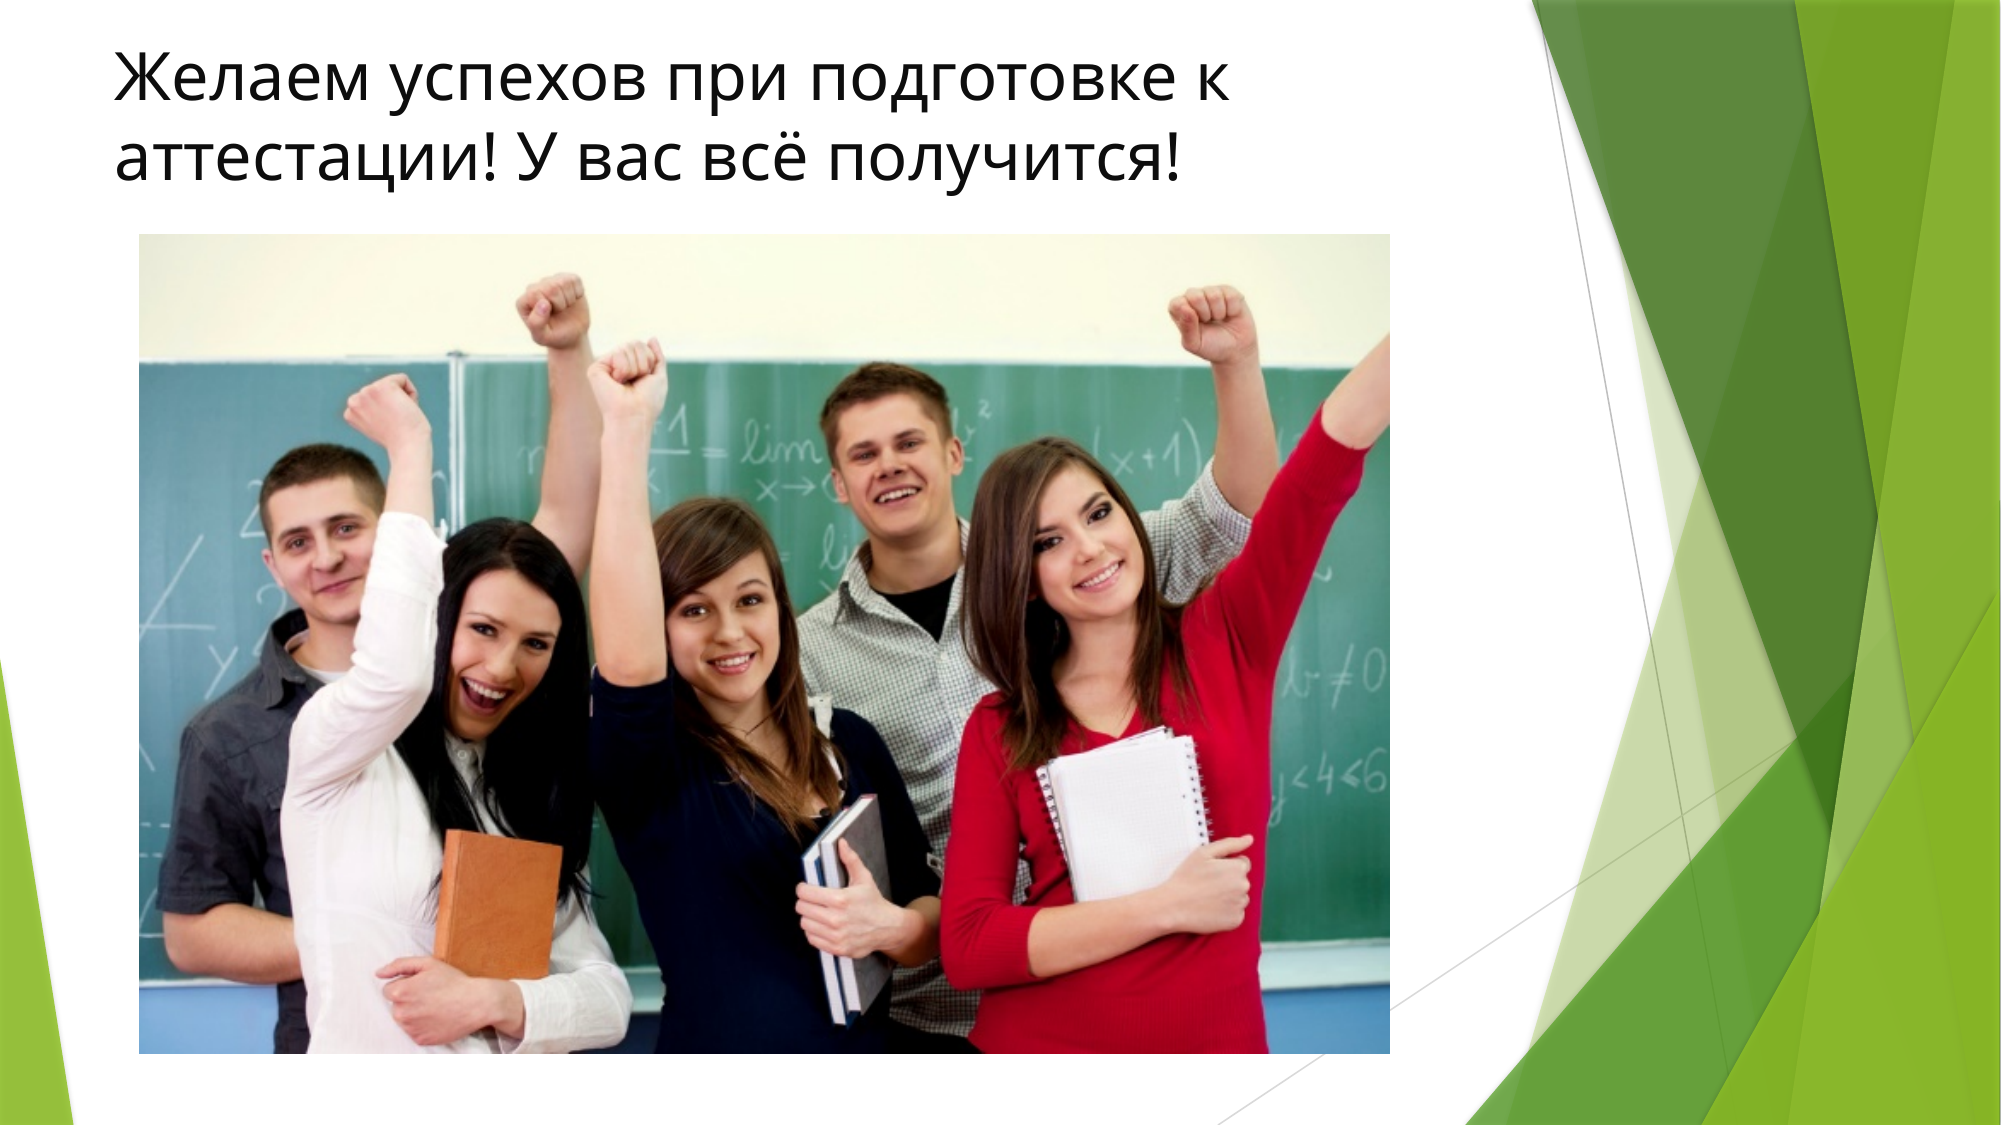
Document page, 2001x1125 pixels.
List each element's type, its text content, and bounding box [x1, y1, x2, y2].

list Желаем успехов при подготовке к аттестации! У вас всё получится! [99, 26, 1580, 208]
picture [138, 234, 1391, 1055]
